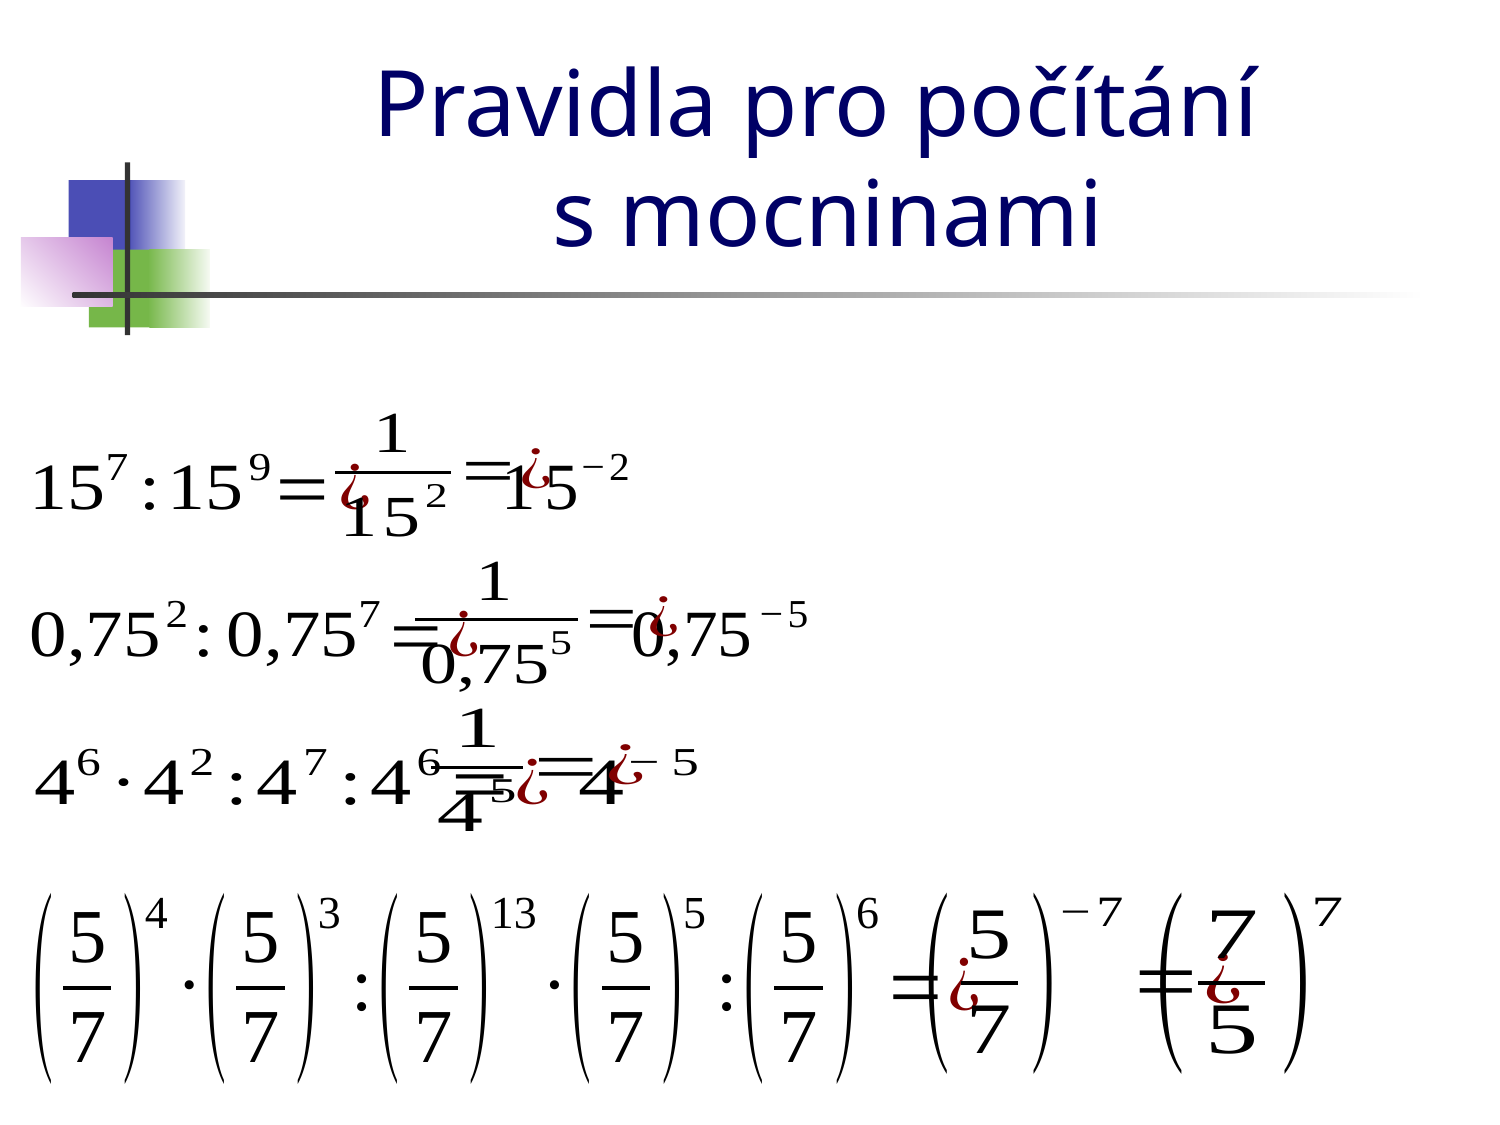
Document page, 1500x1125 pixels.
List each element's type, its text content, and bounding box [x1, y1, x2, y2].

title Pravidla pro počítání s mocninami [188, 34, 1468, 276]
